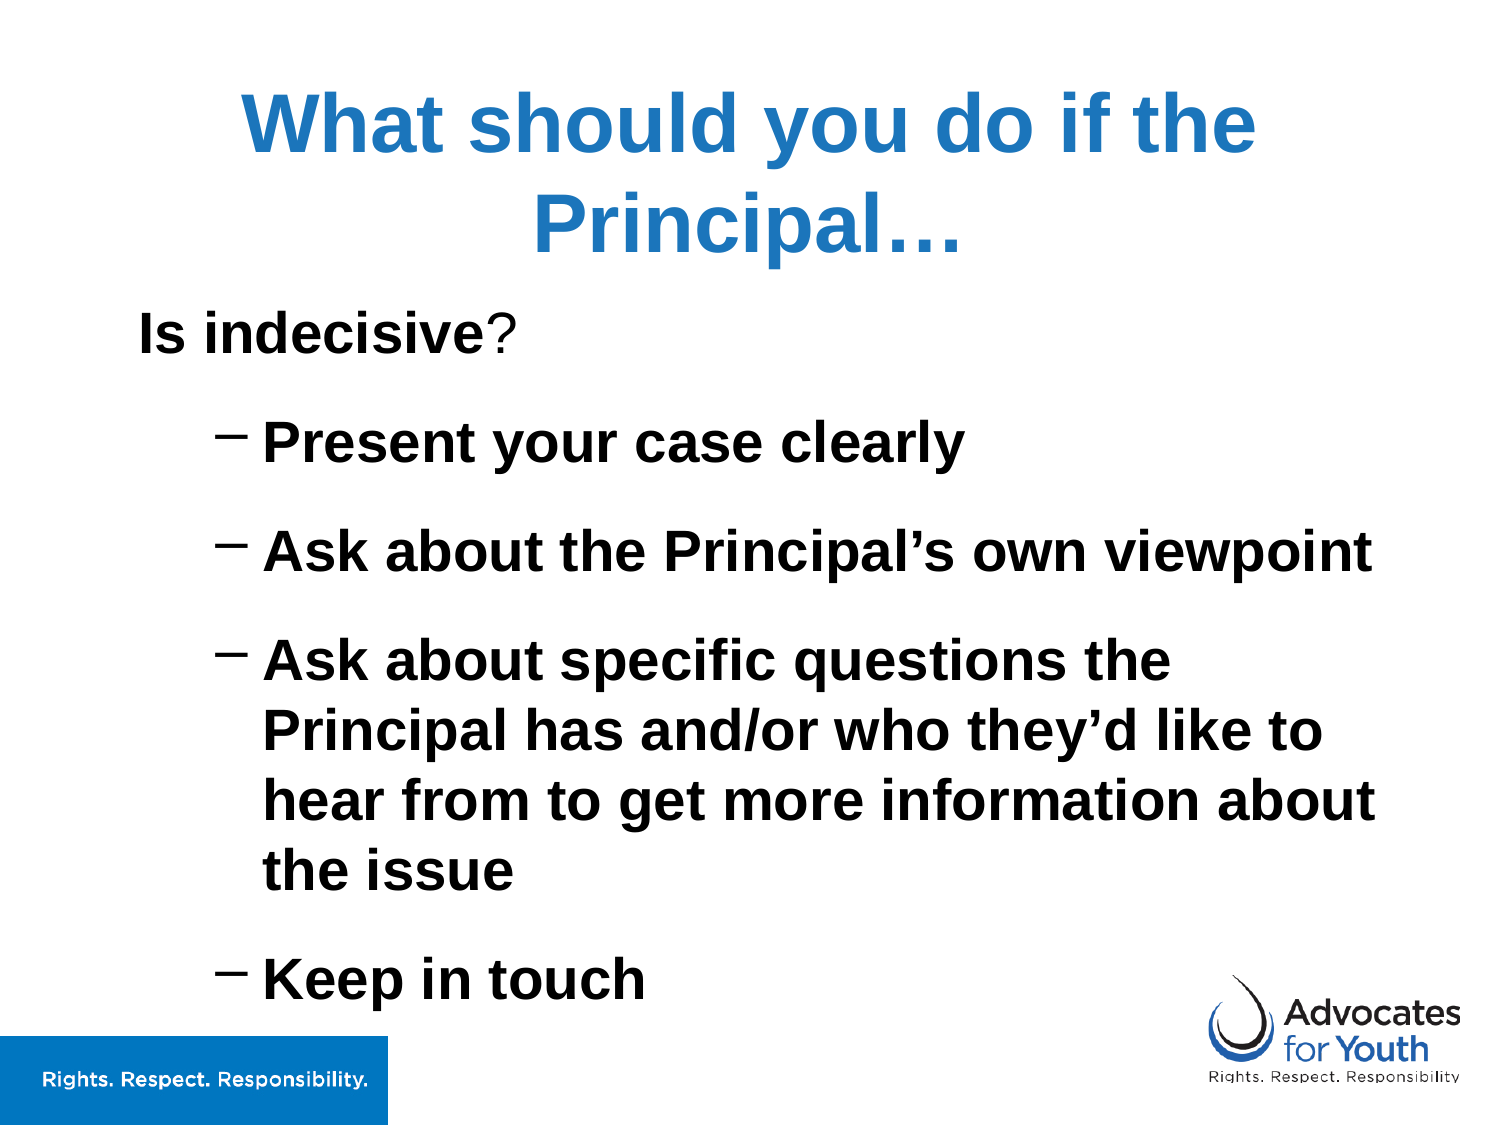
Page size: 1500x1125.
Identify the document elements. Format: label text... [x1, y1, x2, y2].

title What should you do if the Principal… [112, 125, 1388, 287]
list Is indecisive? Present your case clearly Ask about the Principal’s own viewpoint Ask about specific questions the Principal has and/or who they’d like to hear from to get more information about the issue Keep in touch [112, 287, 1425, 975]
picture [1208, 974, 1461, 1083]
picture [0, 1036, 388, 1125]
